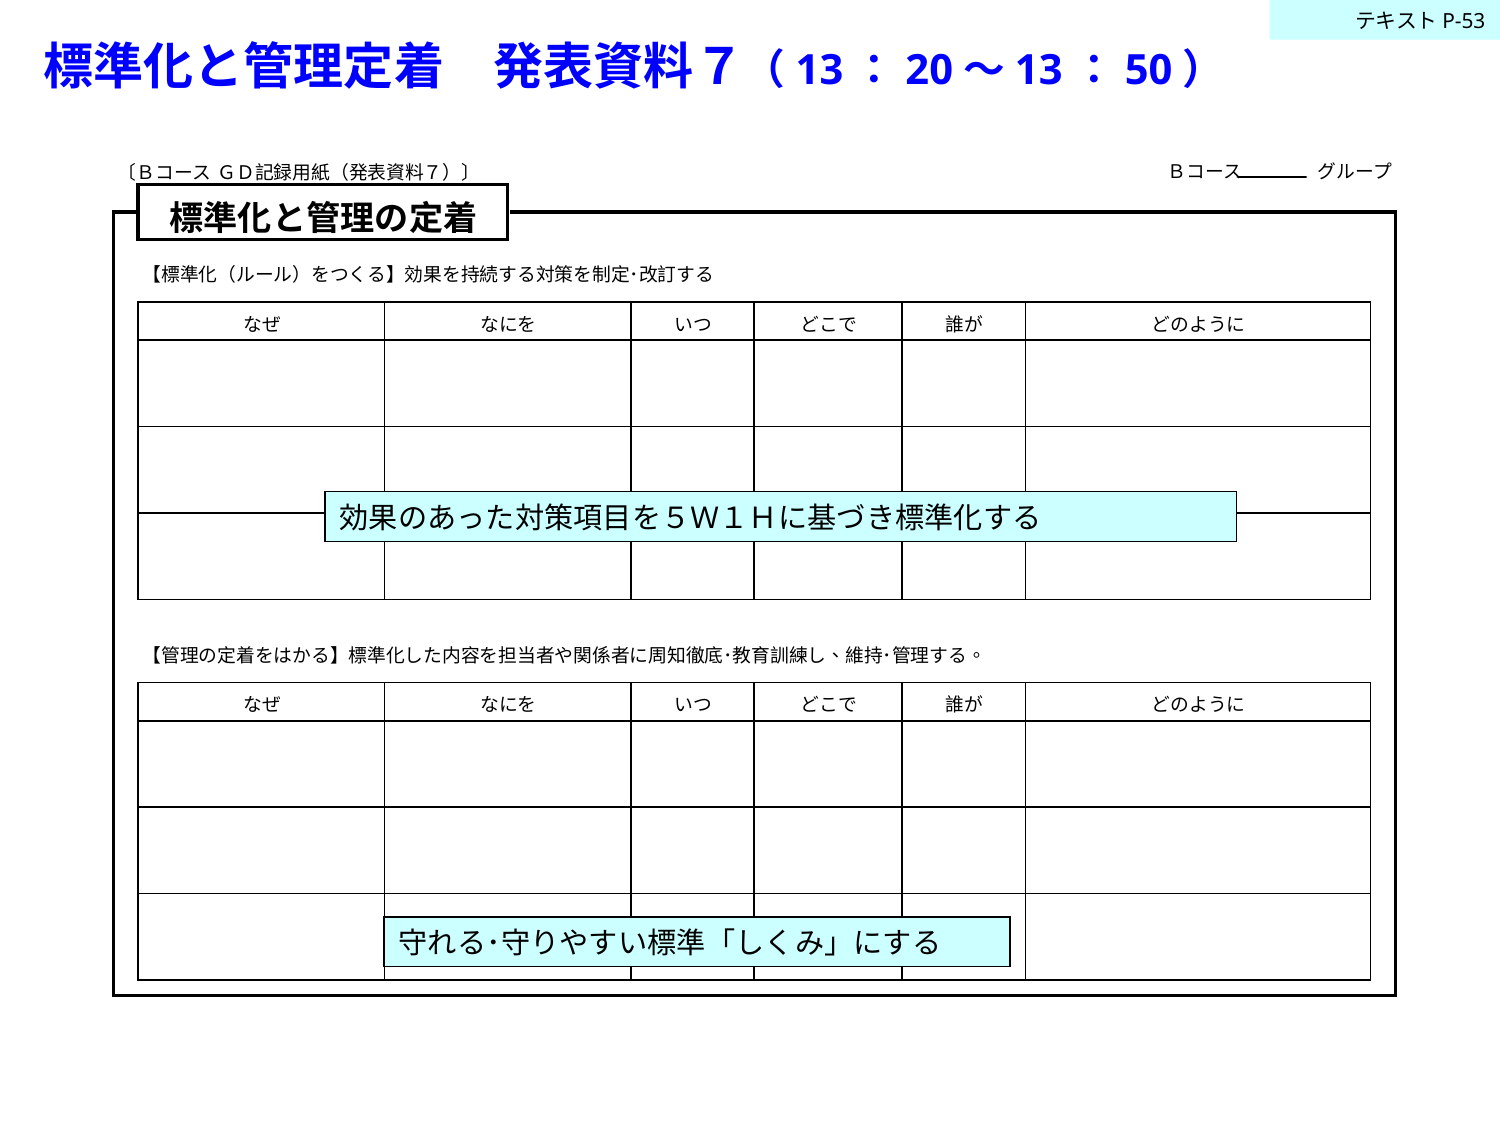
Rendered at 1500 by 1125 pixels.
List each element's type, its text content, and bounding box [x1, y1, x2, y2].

picture [97, 137, 1412, 1012]
text_box テキストP-53 [1269, 0, 1500, 40]
text_box 標準化と管理定着 発表資料７（13：20～13：50） [29, 26, 1400, 102]
